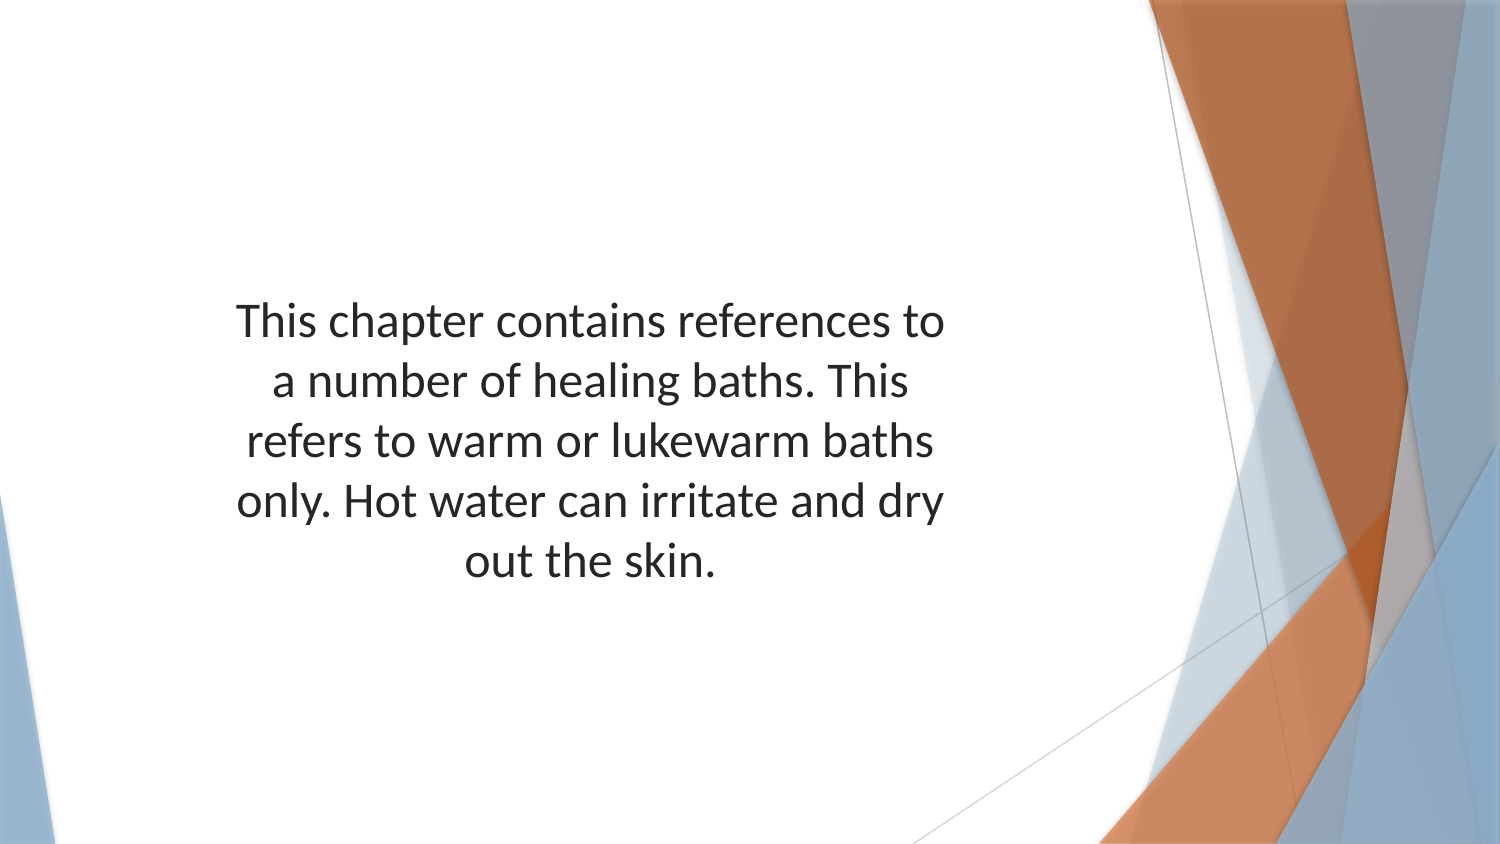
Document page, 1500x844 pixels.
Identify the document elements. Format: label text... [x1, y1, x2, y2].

list This chapter contains references to a number of healing baths. This refers to warm or lukewarm baths only. Hot water can irritate and dry out the skin. [206, 280, 975, 576]
